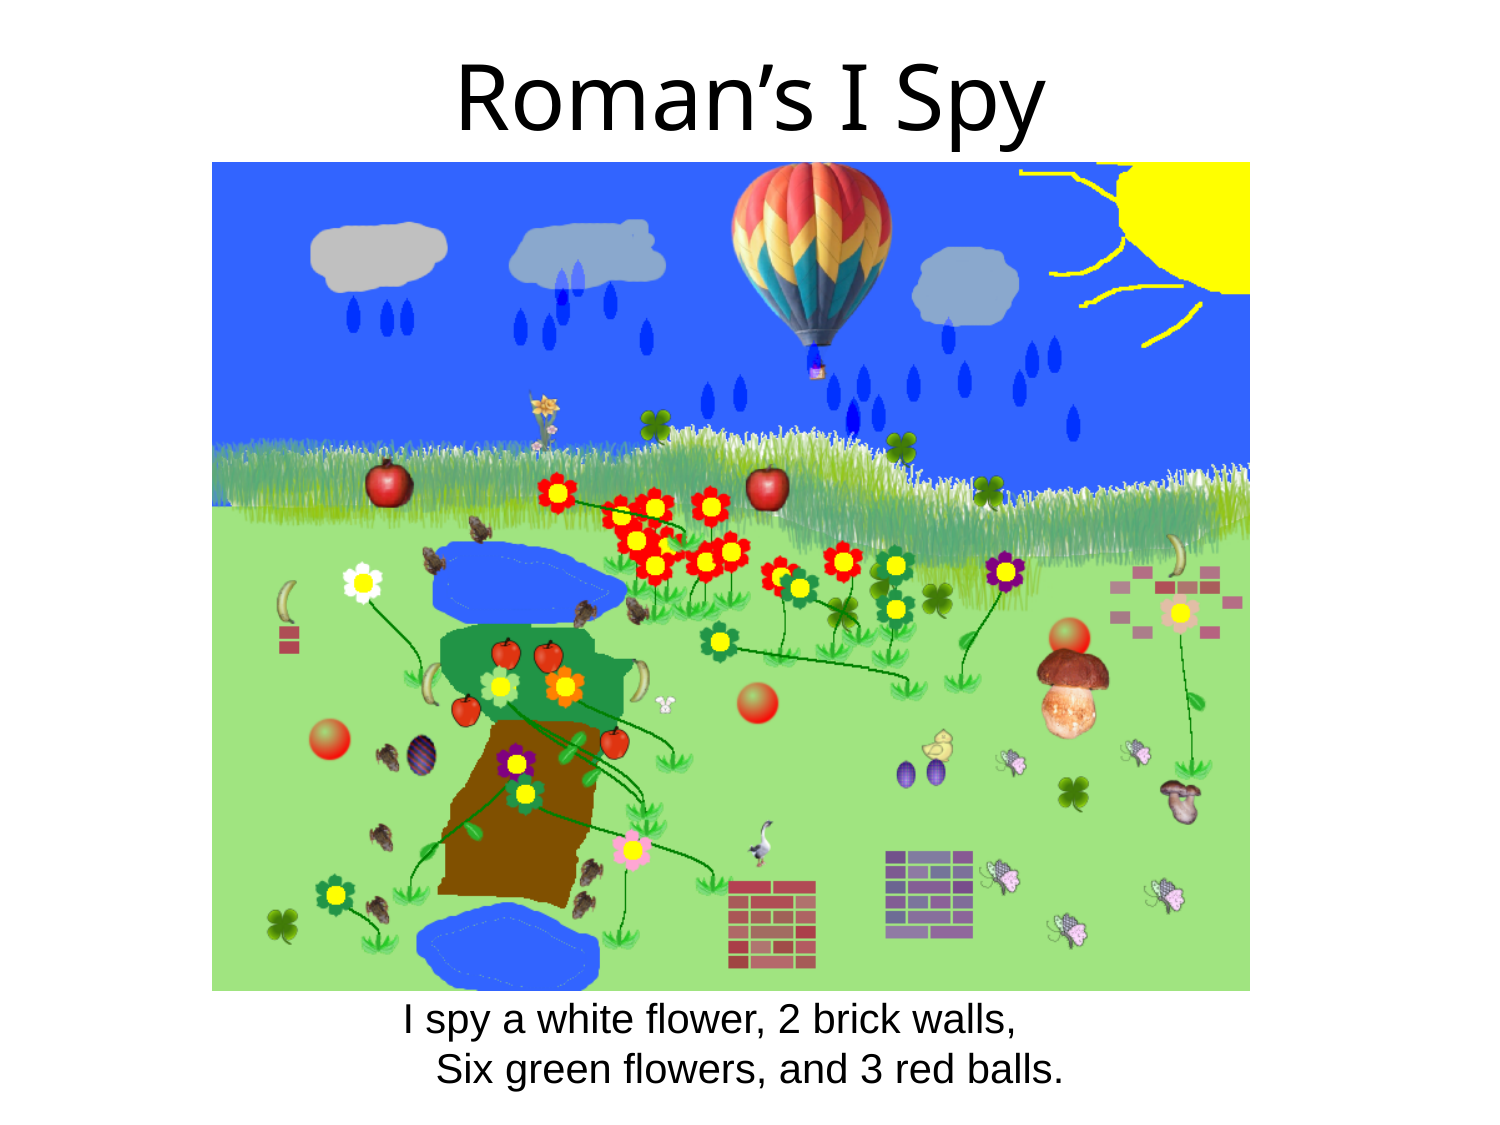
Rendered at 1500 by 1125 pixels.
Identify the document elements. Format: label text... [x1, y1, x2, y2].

title Roman’s I Spy [75, 0, 1425, 188]
text_box I spy a white flower, 2 brick walls, Six green flowers, and 3 red balls. [18, 984, 1482, 1100]
picture [212, 162, 1251, 991]
